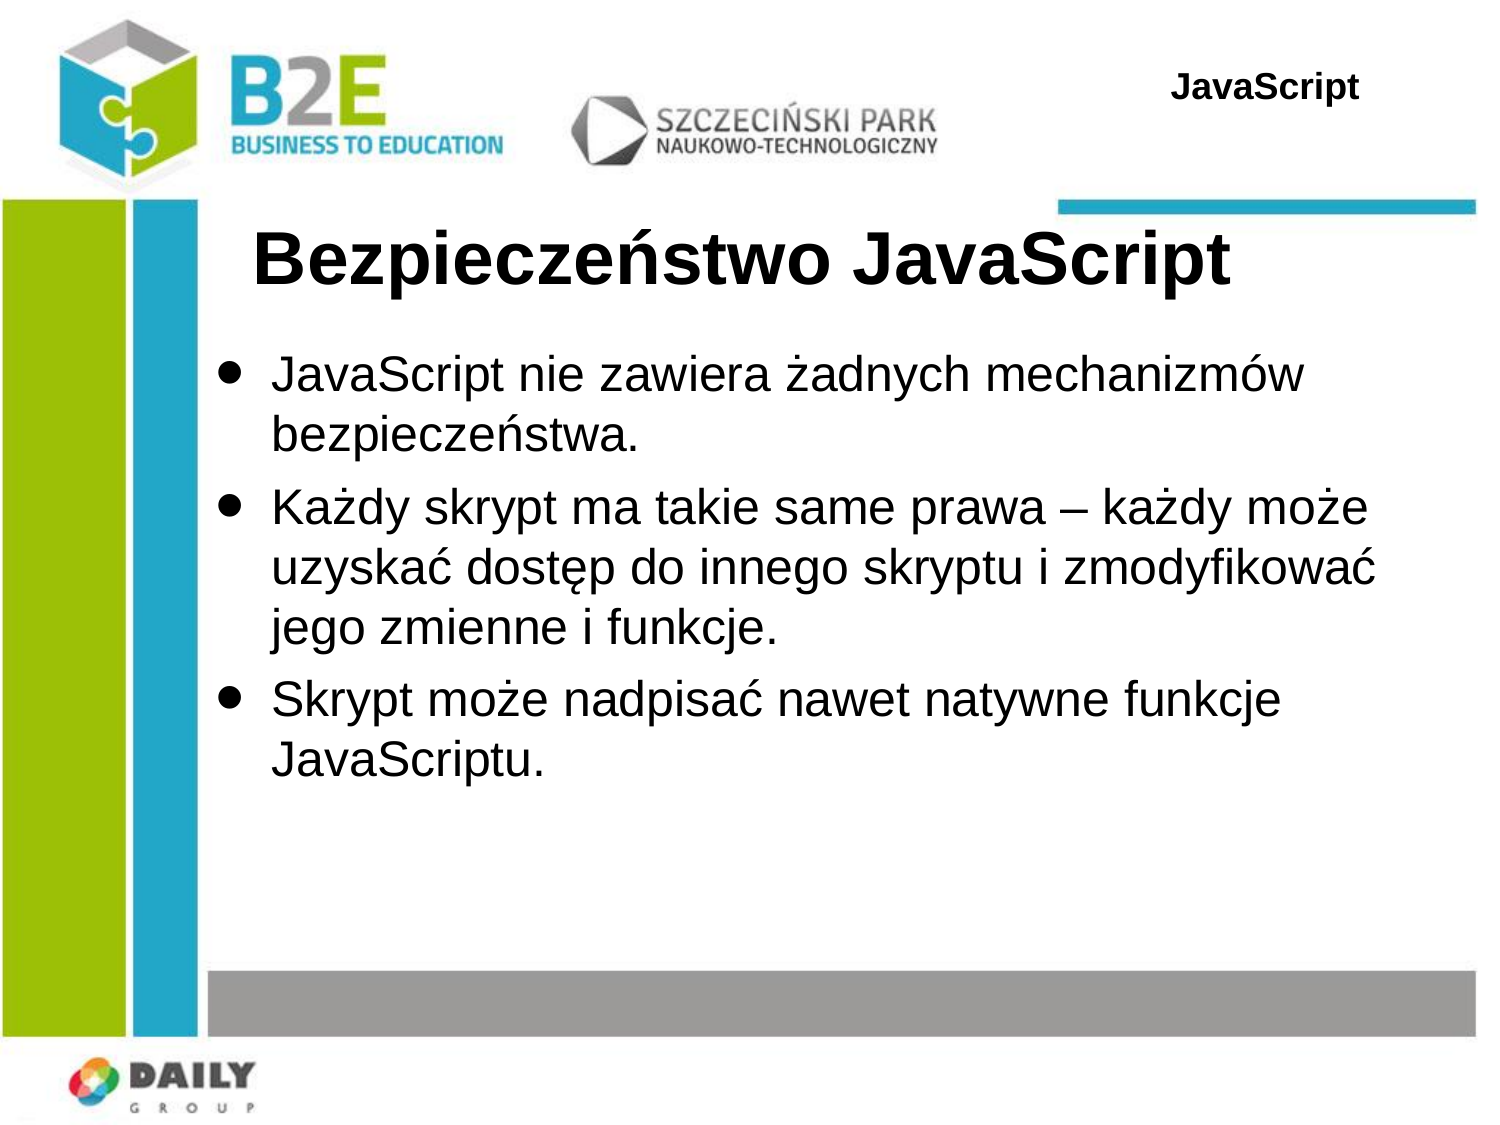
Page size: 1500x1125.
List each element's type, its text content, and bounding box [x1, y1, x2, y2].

picture [0, 0, 1500, 1125]
list JavaScript nie zawiera żadnych mechanizmów bezpieczeństwa. Każdy skrypt ma takie same prawa – każdy może uzyskać dostęp do innego skryptu i zmodyfikować jego zmienne i funkcje. Skrypt może nadpisać nawet natywne funkcje JavaScriptu. [200, 326, 1473, 966]
text_box JavaScript [1155, 54, 1375, 115]
title Bezpieczeństwo JavaScript [200, 218, 1473, 315]
